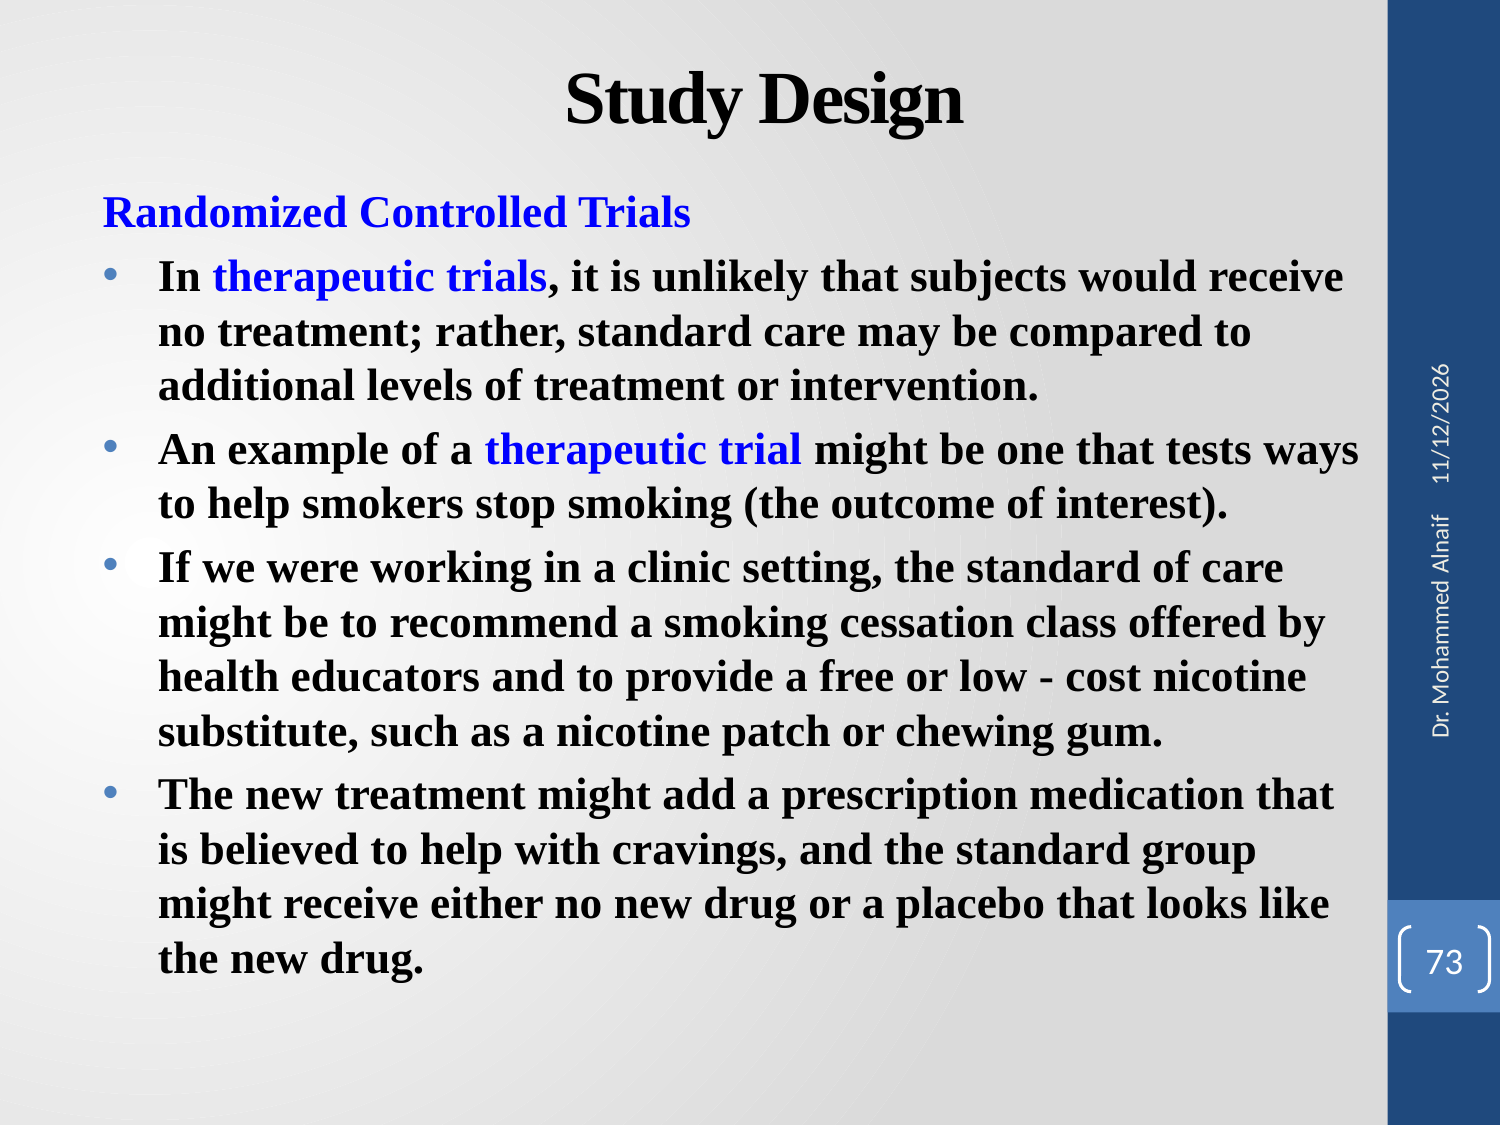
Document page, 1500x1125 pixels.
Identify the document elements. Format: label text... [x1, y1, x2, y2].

slide_number 73 [1397, 925, 1492, 994]
footer Dr. Mohammed Alnaif [1408, 500, 1469, 889]
title Study Design [112, 37, 1388, 147]
subtitle Randomized Controlled Trials In therapeutic trials, it is unlikely that subjects would receive no treatment; rather, standard care may be compared to additional levels of treatment or intervention. An example of a therapeutic trial might be one that tests ways to help smokers stop smoking (the outcome of interest). If we were working in a clinic setting, the standard of care might be to recommend a smoking cessation class offered by health educators and to provide a free or low - cost nicotine substitute, such as a nicotine patch or chewing gum. The new treatment might add a prescription medication that is believed to help with cravings, and the standard group might receive either no new drug or a placebo that looks like the new drug. [87, 174, 1388, 1075]
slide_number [1408, 100, 1469, 500]
